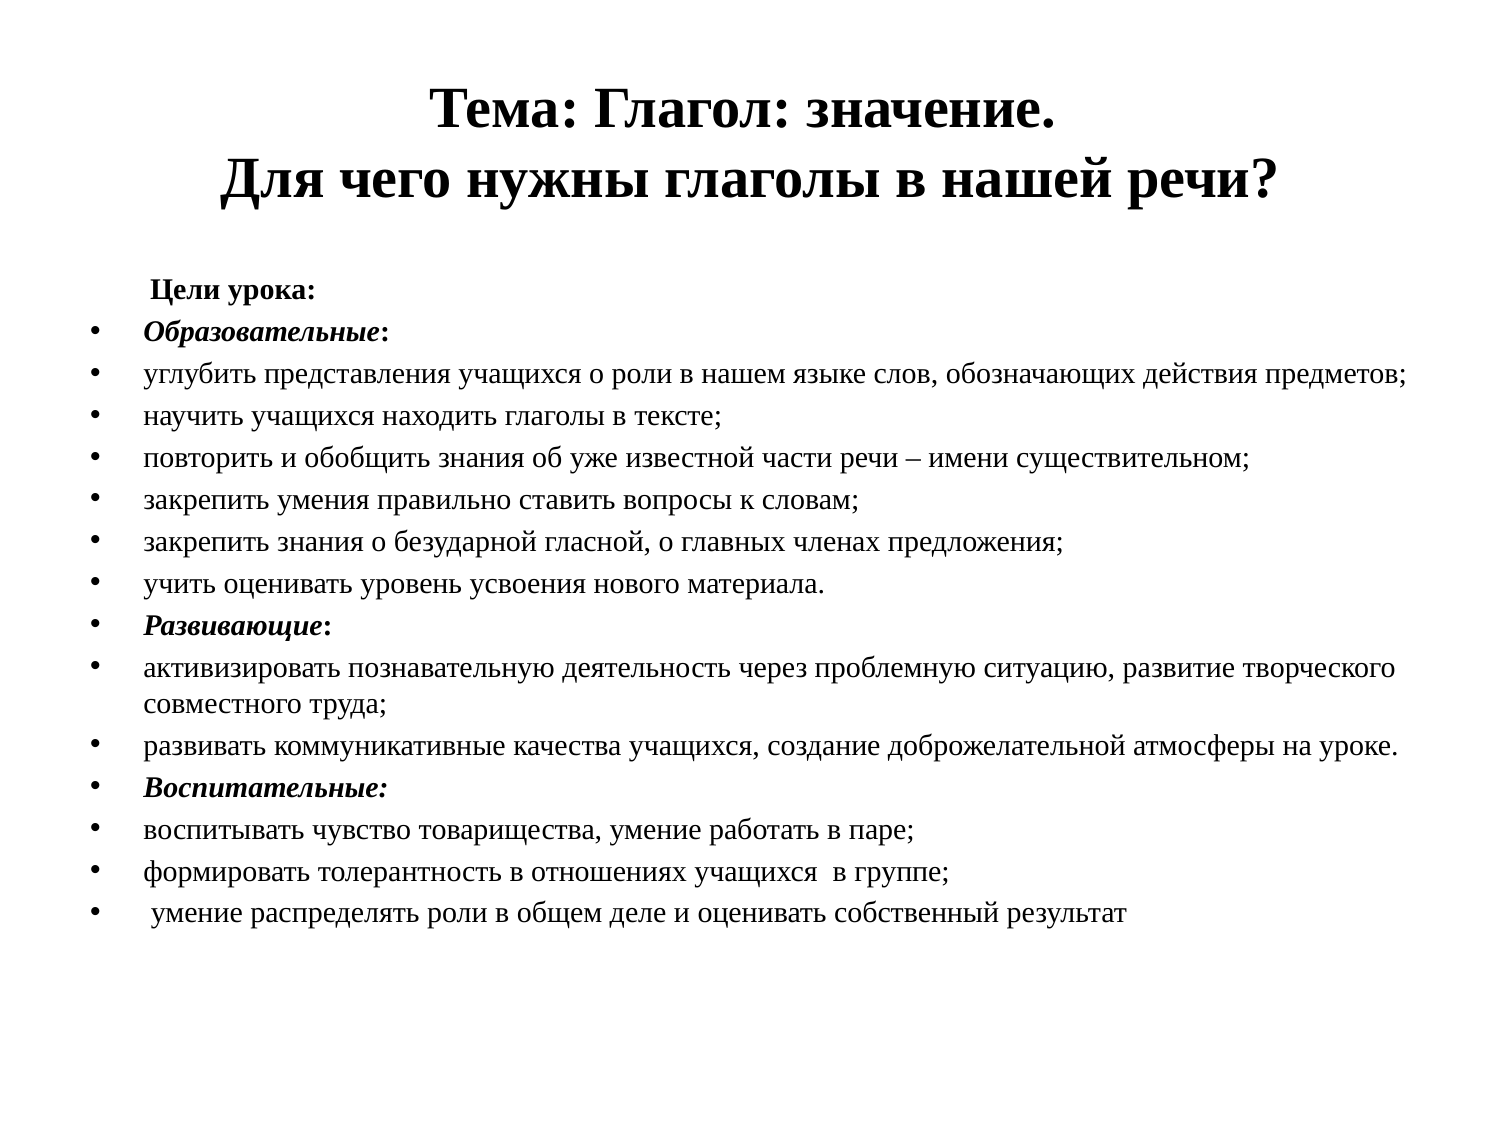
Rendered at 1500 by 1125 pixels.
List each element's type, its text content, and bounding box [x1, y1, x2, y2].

title Тема: Глагол: значение. Для чего нужны глаголы в нашей речи? [75, 45, 1425, 233]
list Цели урока: Образовательные: углубить представления учащихся о роли в нашем языке слов, обозначающих действия предметов; научить учащихся находить глаголы в тексте; повторить и обобщить знания об уже известной части речи – имени существительном; закрепить умения правильно ставить вопросы к словам; закрепить знания о безударной гласной, о главных членах предложения; учить оценивать уровень усвоения нового материала. Развивающие: активизировать познавательную деятельность через проблемную ситуацию, развитие творческого совместного труда; развивать коммуникативные качества учащихся, создание доброжелательной атмосферы на уроке. Воспитательные: воспитывать чувство товарищества, умение работать в паре; формировать толерантность в отношениях учащихся в группе; умение распределять роли в общем деле и оценивать собственный результат [75, 262, 1425, 1005]
